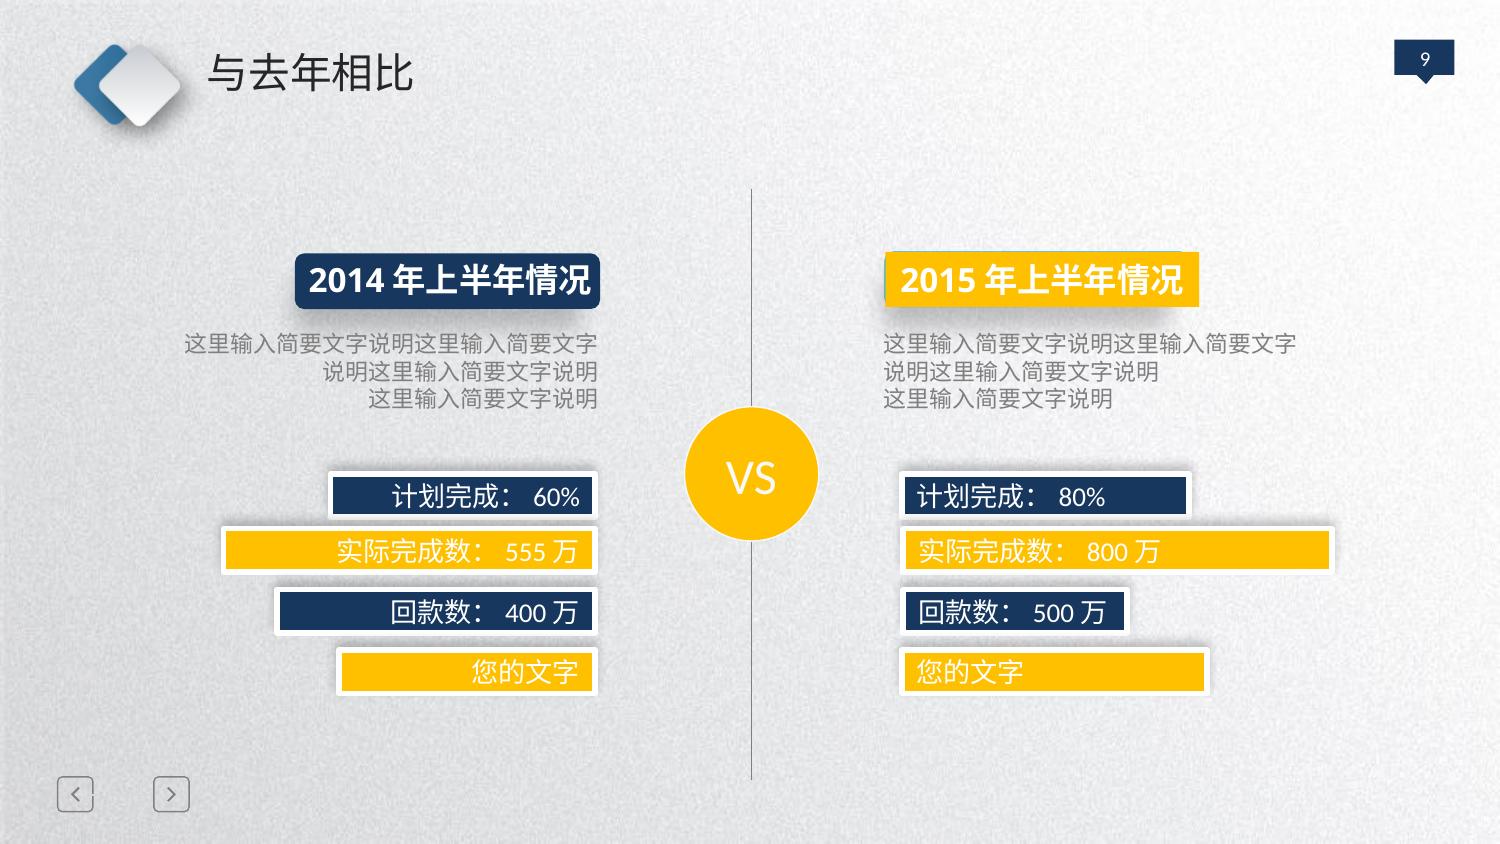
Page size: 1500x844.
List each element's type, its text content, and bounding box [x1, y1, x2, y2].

text_box 您的文字 [338, 650, 596, 694]
text_box 实际完成数：555万 [223, 528, 596, 572]
text_box 计划完成：80% [901, 473, 1190, 518]
text_box 回款数：500万 [903, 589, 1128, 633]
text_box 实际完成数：800万 [903, 528, 1332, 572]
text_box 与去年相比 [195, 41, 427, 103]
text_box 这里输入简要文字说明这里输入简要文字说明这里输入简要文字说明 这里输入简要文字说明 [868, 322, 1317, 420]
picture [0, 0, 1500, 844]
text_box 2015年上半年情况 [885, 251, 1200, 307]
text_box 回款数：400万 [276, 589, 596, 633]
text_box 计划完成：60% [330, 473, 596, 517]
text_box 这里输入简要文字说明这里输入简要文字说明这里输入简要文字说明 这里输入简要文字说明 [165, 322, 614, 420]
text_box VS [710, 437, 793, 513]
text_box 您的文字 [901, 650, 1207, 694]
text_box 2014年上半年情况 [293, 251, 608, 307]
text_box [684, 406, 819, 542]
